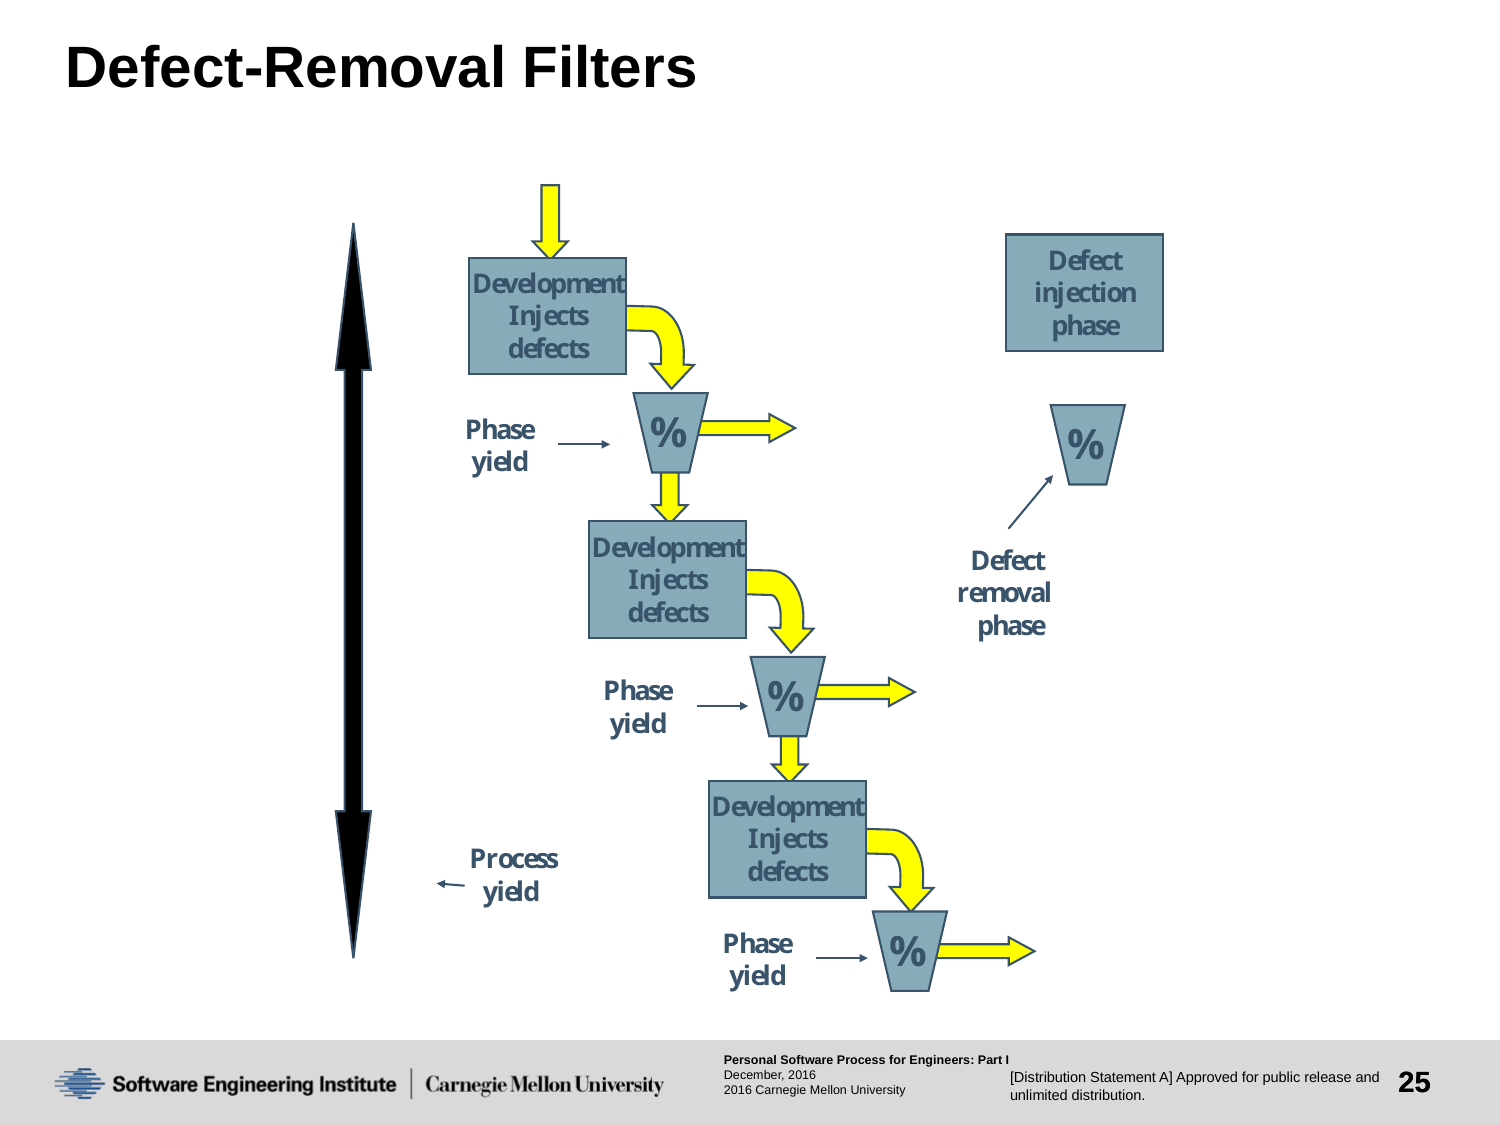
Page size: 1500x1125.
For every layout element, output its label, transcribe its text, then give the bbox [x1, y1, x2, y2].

picture [46, 1061, 673, 1104]
title Defect-Removal Filters [65, 37, 1313, 148]
picture [333, 184, 1167, 1003]
